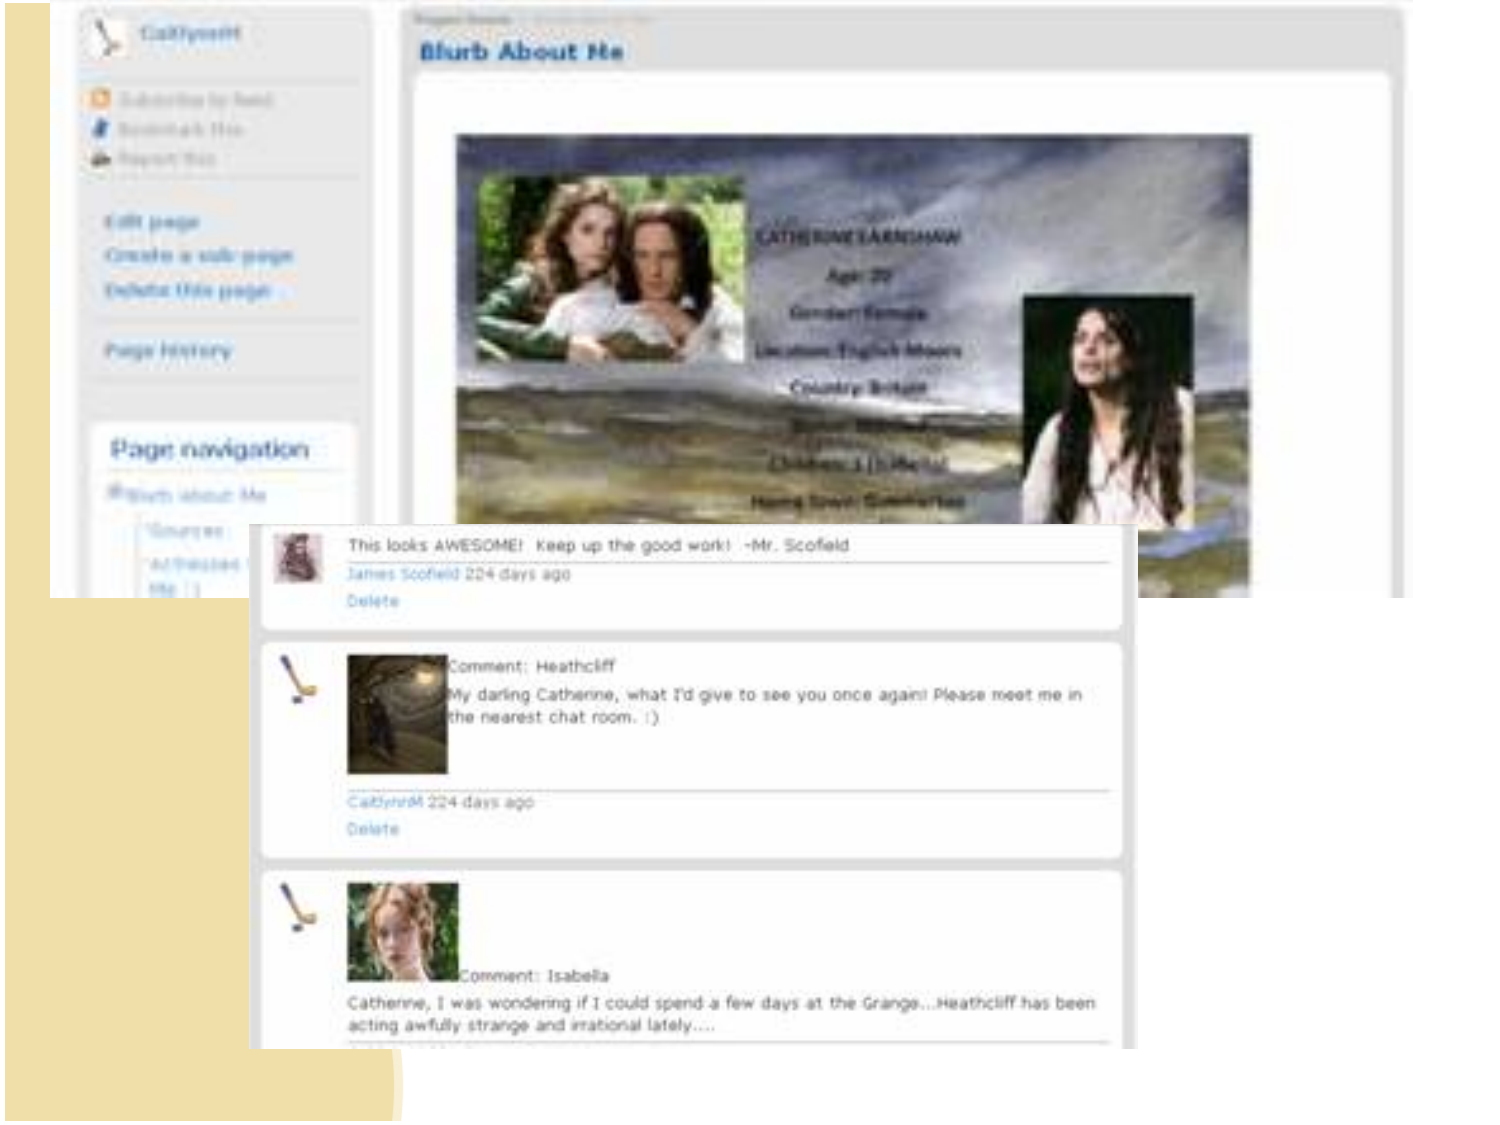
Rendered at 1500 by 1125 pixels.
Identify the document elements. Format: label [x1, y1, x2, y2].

picture [0, 0, 1500, 1125]
list [49, 0, 1413, 599]
